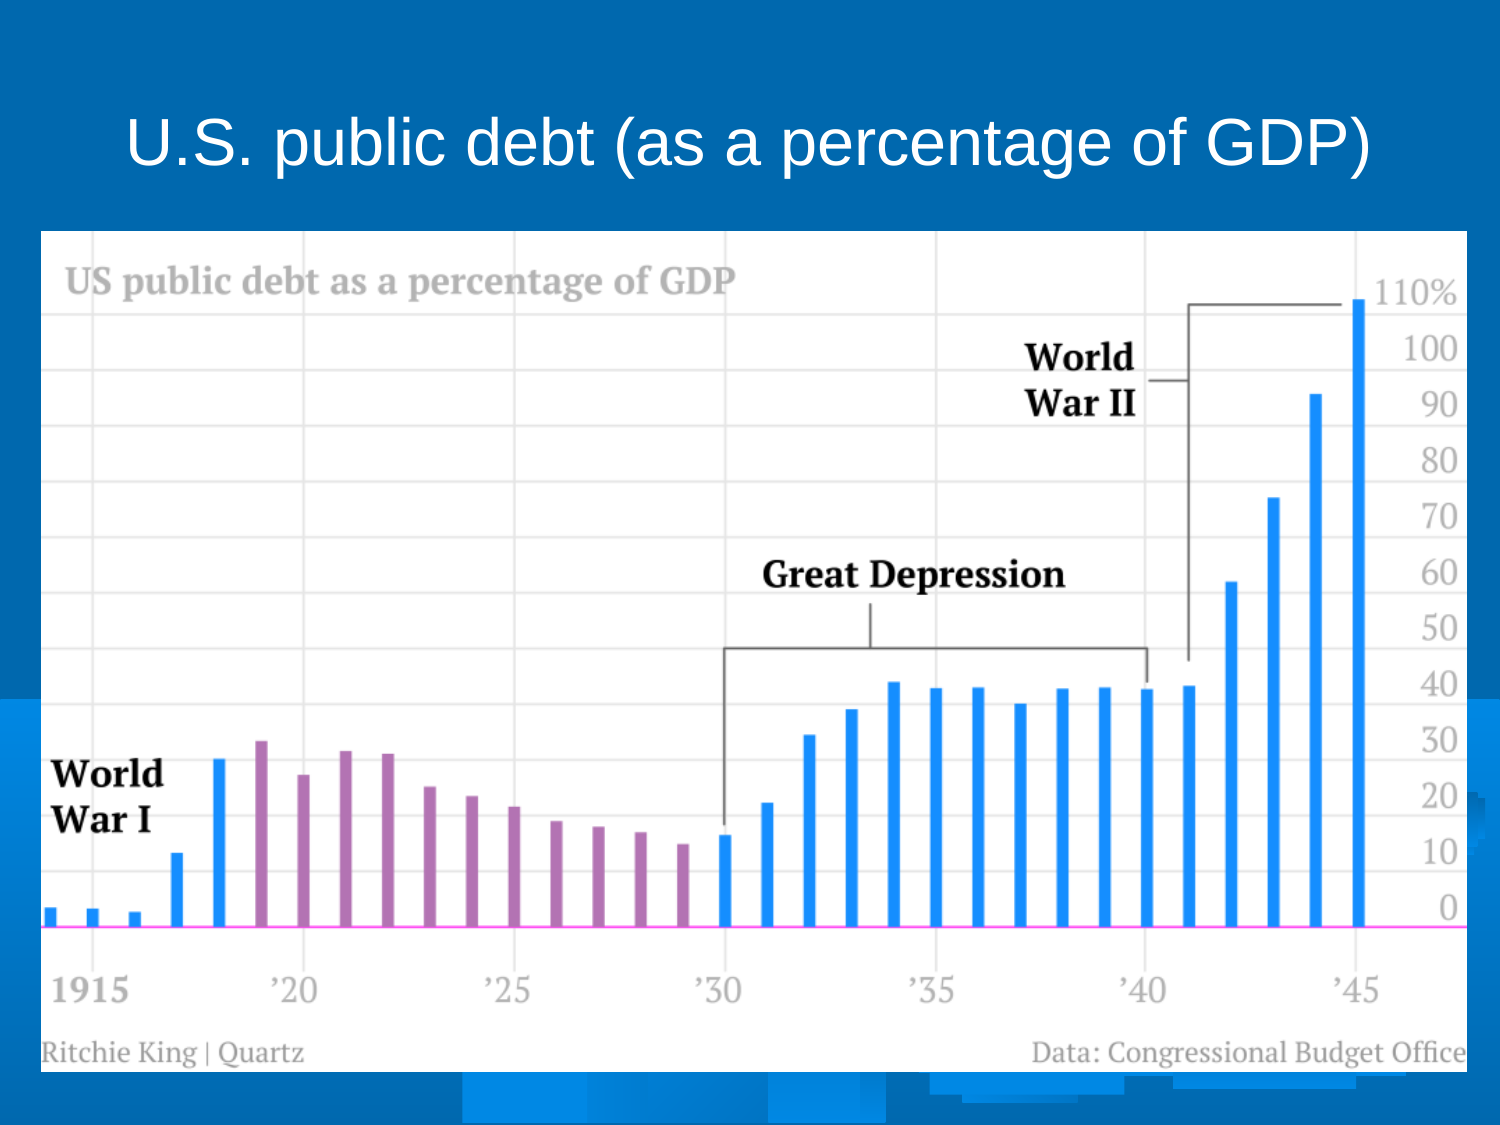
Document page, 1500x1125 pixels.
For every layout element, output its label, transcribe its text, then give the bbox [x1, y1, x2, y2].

title U.S. public debt (as a percentage of GDP) [74, 45, 1425, 230]
picture [41, 231, 1467, 1072]
